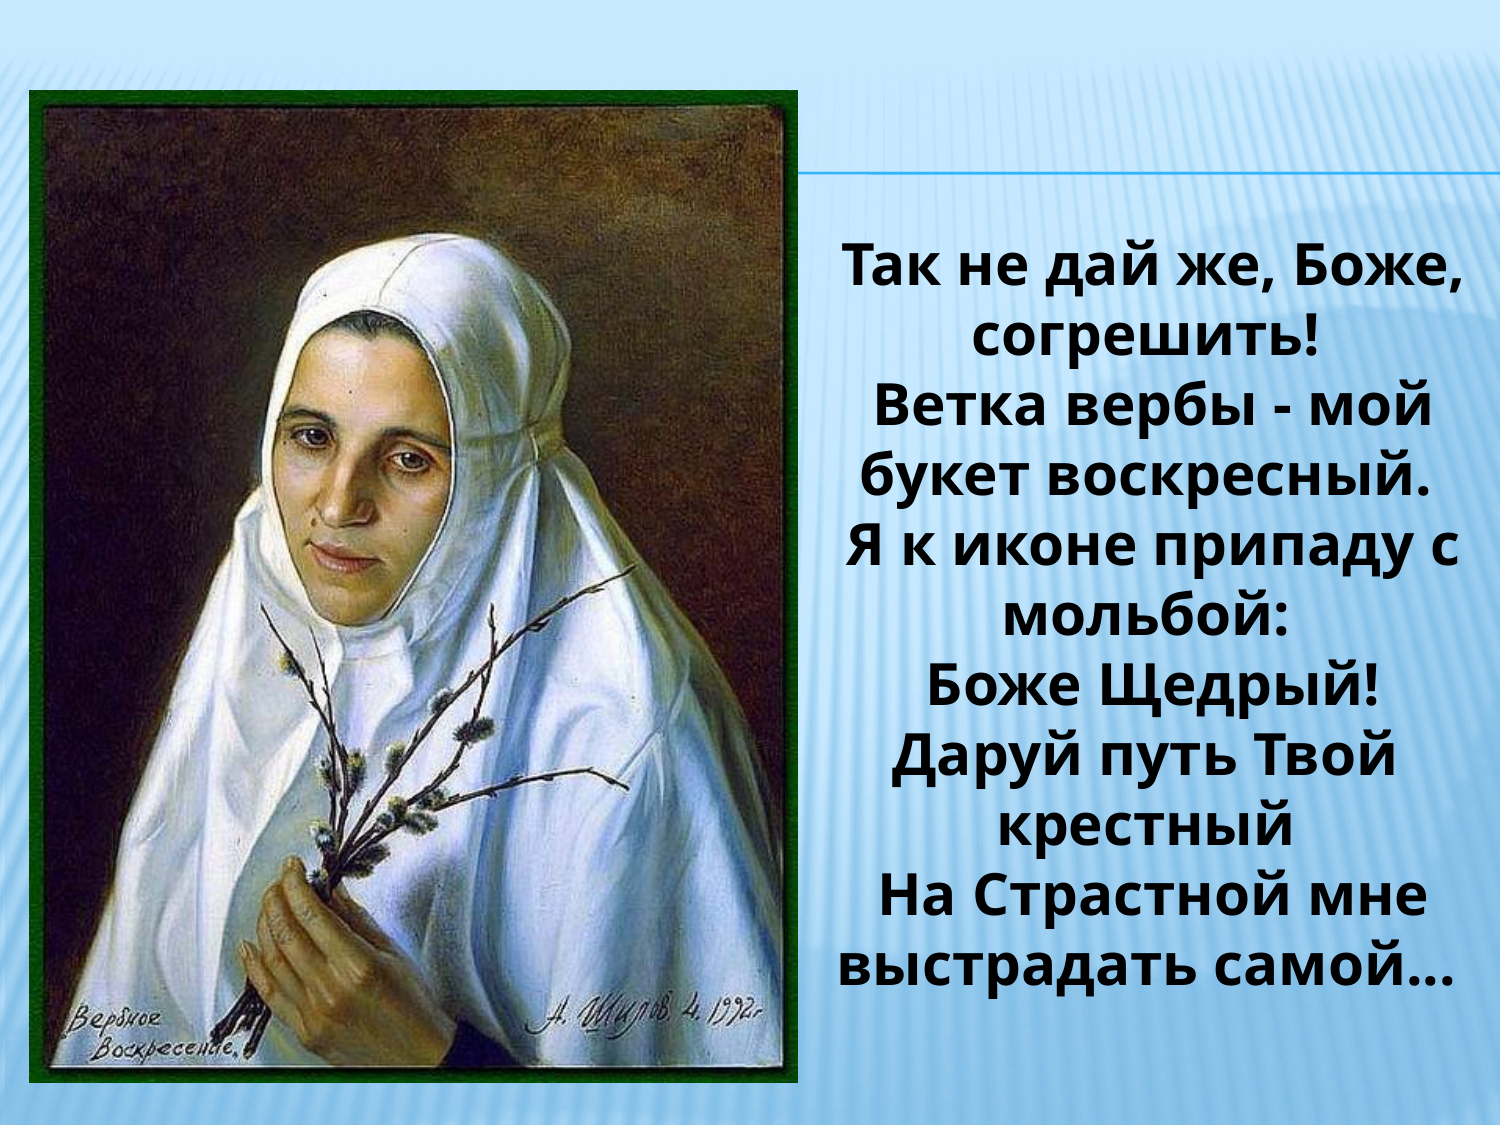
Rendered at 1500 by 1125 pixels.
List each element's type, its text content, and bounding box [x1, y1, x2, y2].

text_box Так не дай же, Боже, согрешить! Ветка вербы - мой букет воскресный. Я к иконе припаду с мольбой: Боже Щедрый! Даруй путь Твой крестный На Страстной мне выстрадать самой... [806, 220, 1495, 1005]
picture [29, 89, 798, 1083]
